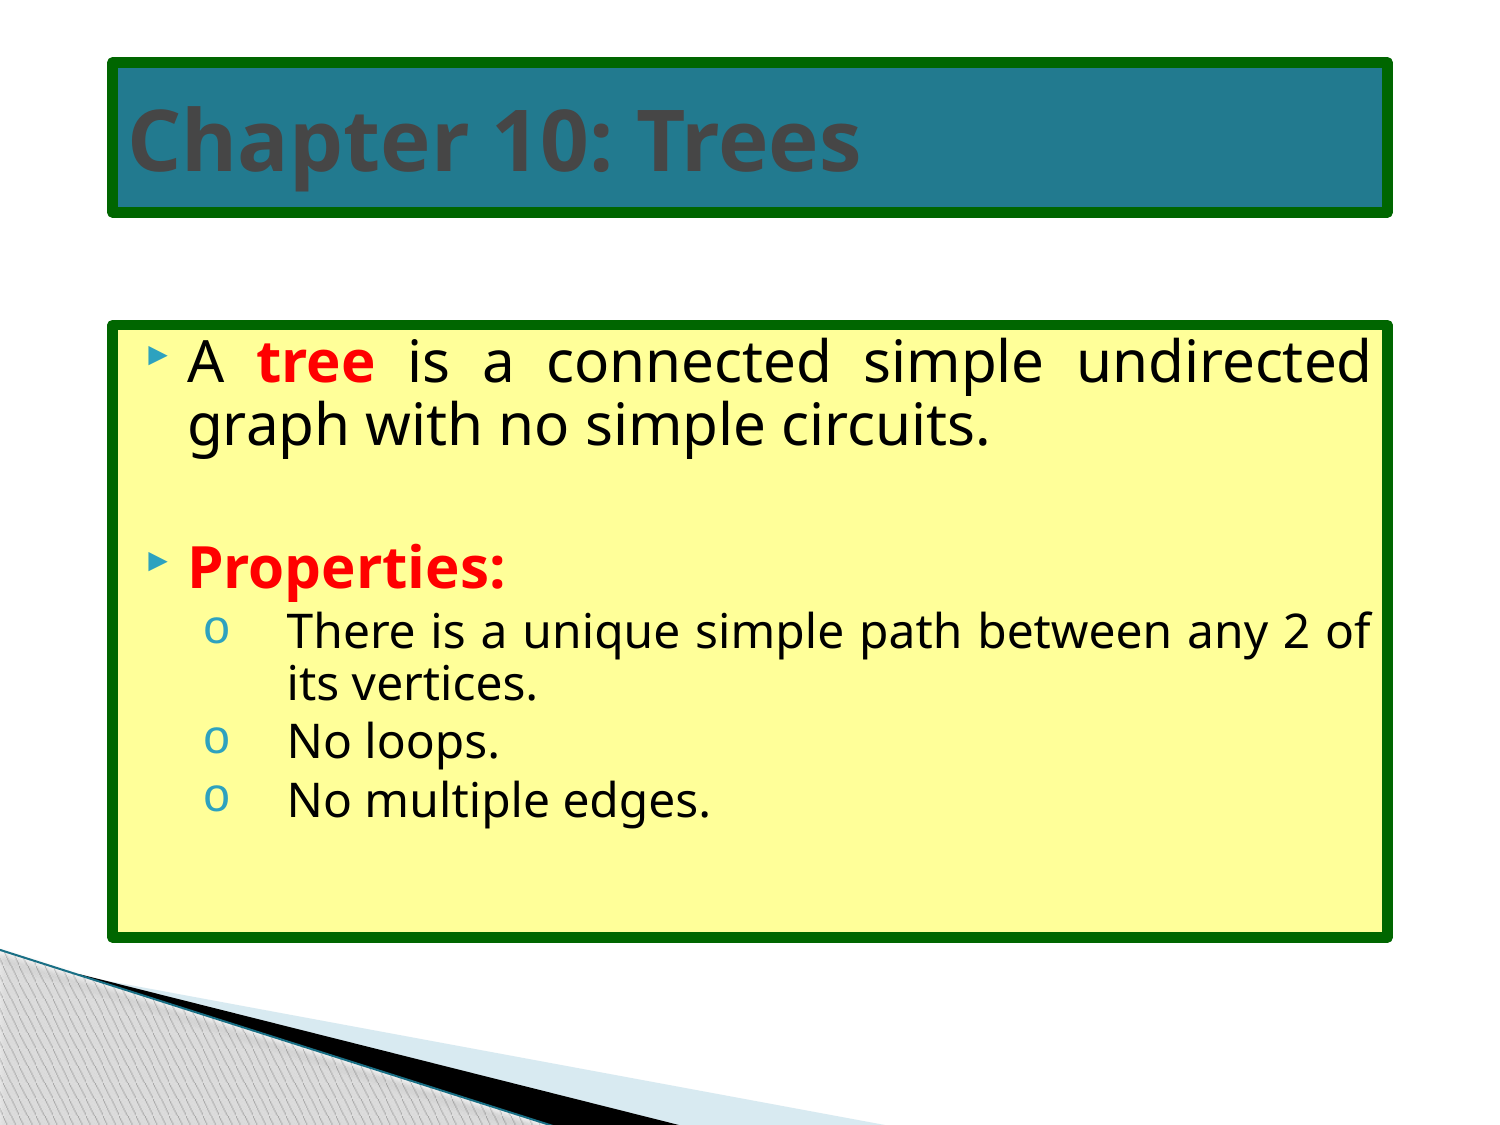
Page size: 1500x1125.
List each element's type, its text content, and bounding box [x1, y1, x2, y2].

list A tree is a connected simple undirected graph with no simple circuits. Properties: There is a unique simple path between any 2 of its vertices. No loops. No multiple edges. [112, 324, 1388, 938]
title Chapter 10: Trees [112, 62, 1388, 213]
